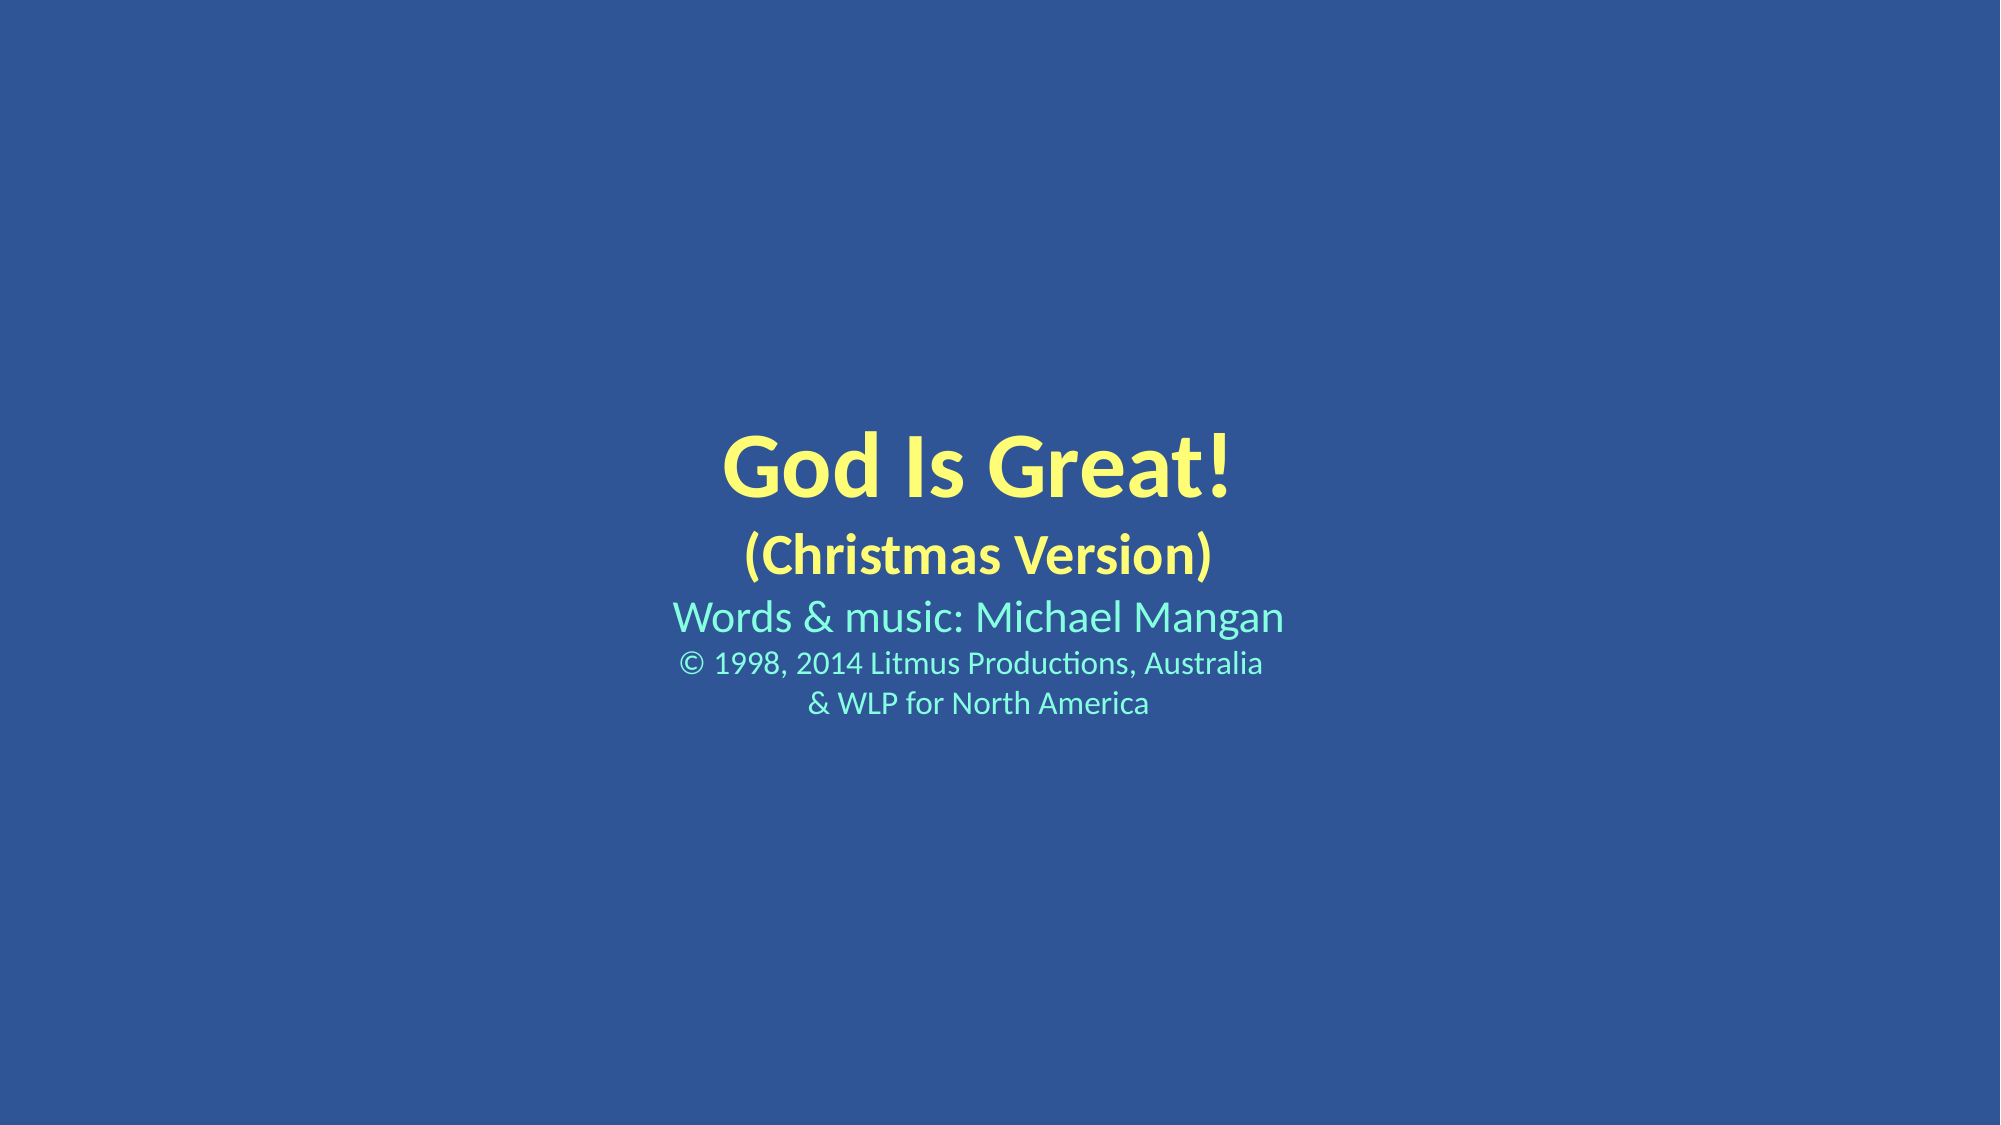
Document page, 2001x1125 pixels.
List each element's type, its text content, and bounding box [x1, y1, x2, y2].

text_box God Is Great! (Christmas Version) Words & music: Michael Mangan © 1998, 2014 Litmus Productions, Australia & WLP for North America [291, 403, 1667, 722]
